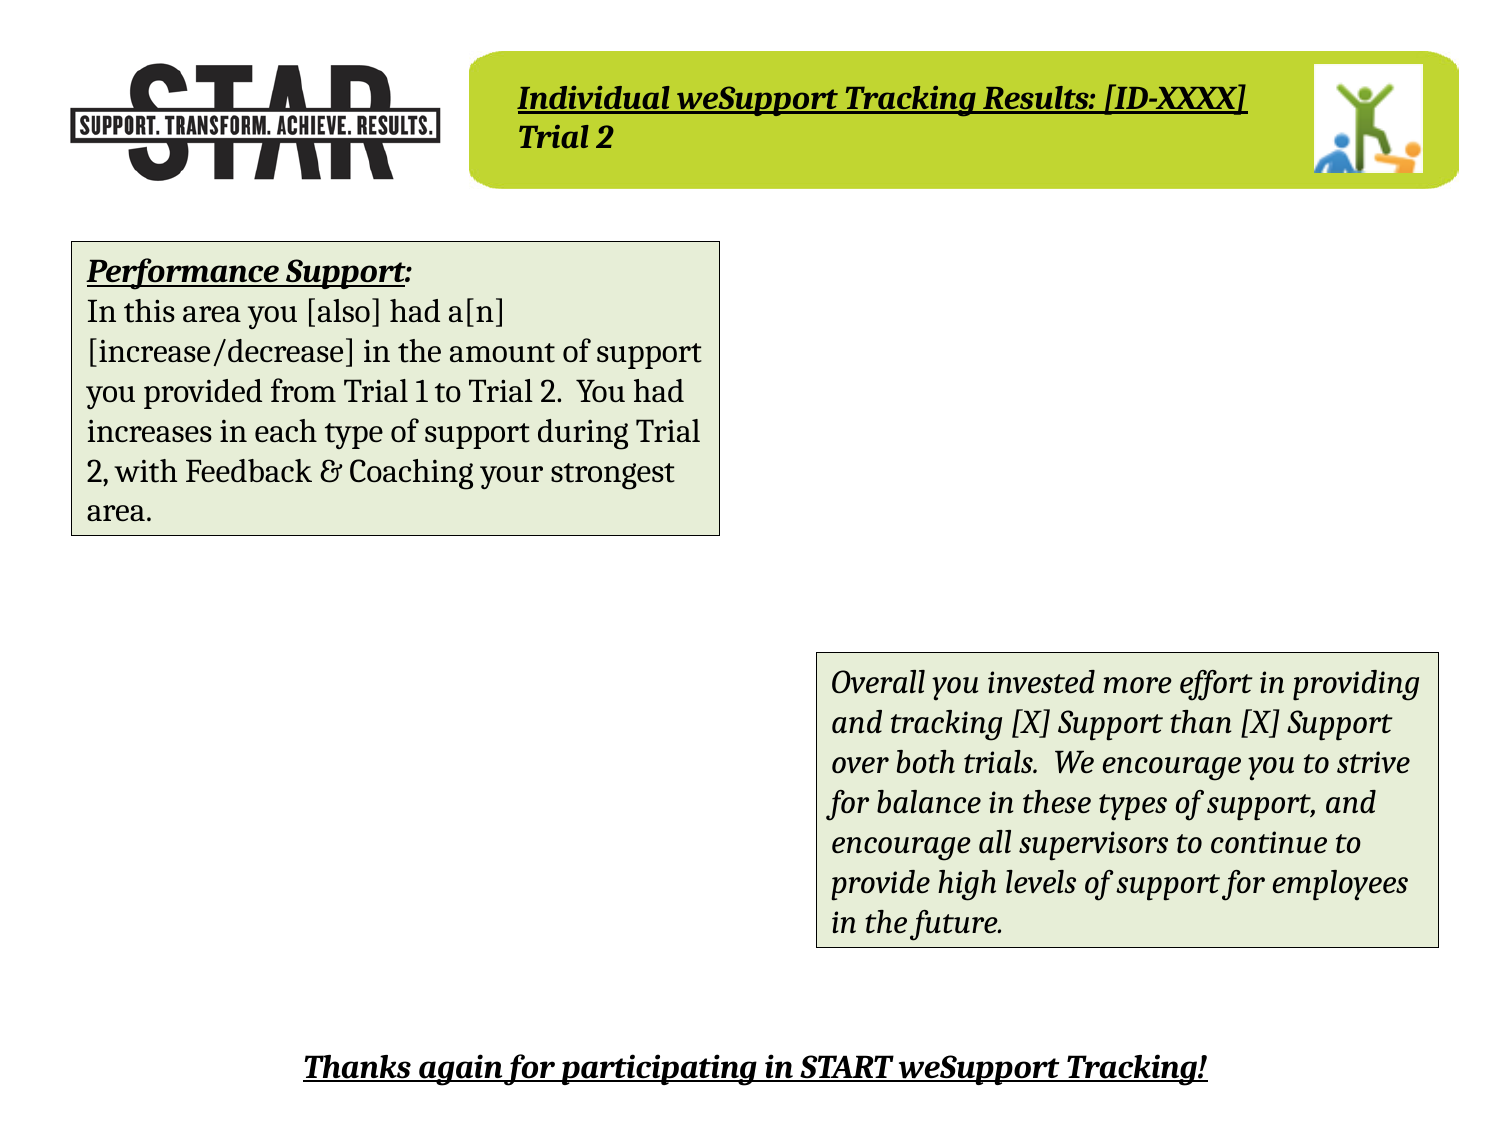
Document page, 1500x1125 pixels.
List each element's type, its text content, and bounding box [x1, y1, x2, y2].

text_box Thanks again for participating in START weSupport Tracking! [109, 1037, 1402, 1093]
text_box Overall you invested more effort in providing and tracking [X] Support than [X] Support over both trials. We encourage you to strive for balance in these types of support, and encourage all supervisors to continue to provide high levels of support for employees in the future. [816, 652, 1439, 948]
picture [59, 51, 456, 191]
text_box Performance Support: In this area you [also] had a[n] [increase/decrease] in the amount of support you provided from Trial 1 to Trial 2. You had increases in each type of support during Trial 2, with Feedback & Coaching your strongest area. [71, 241, 720, 536]
picture [469, 51, 1459, 189]
